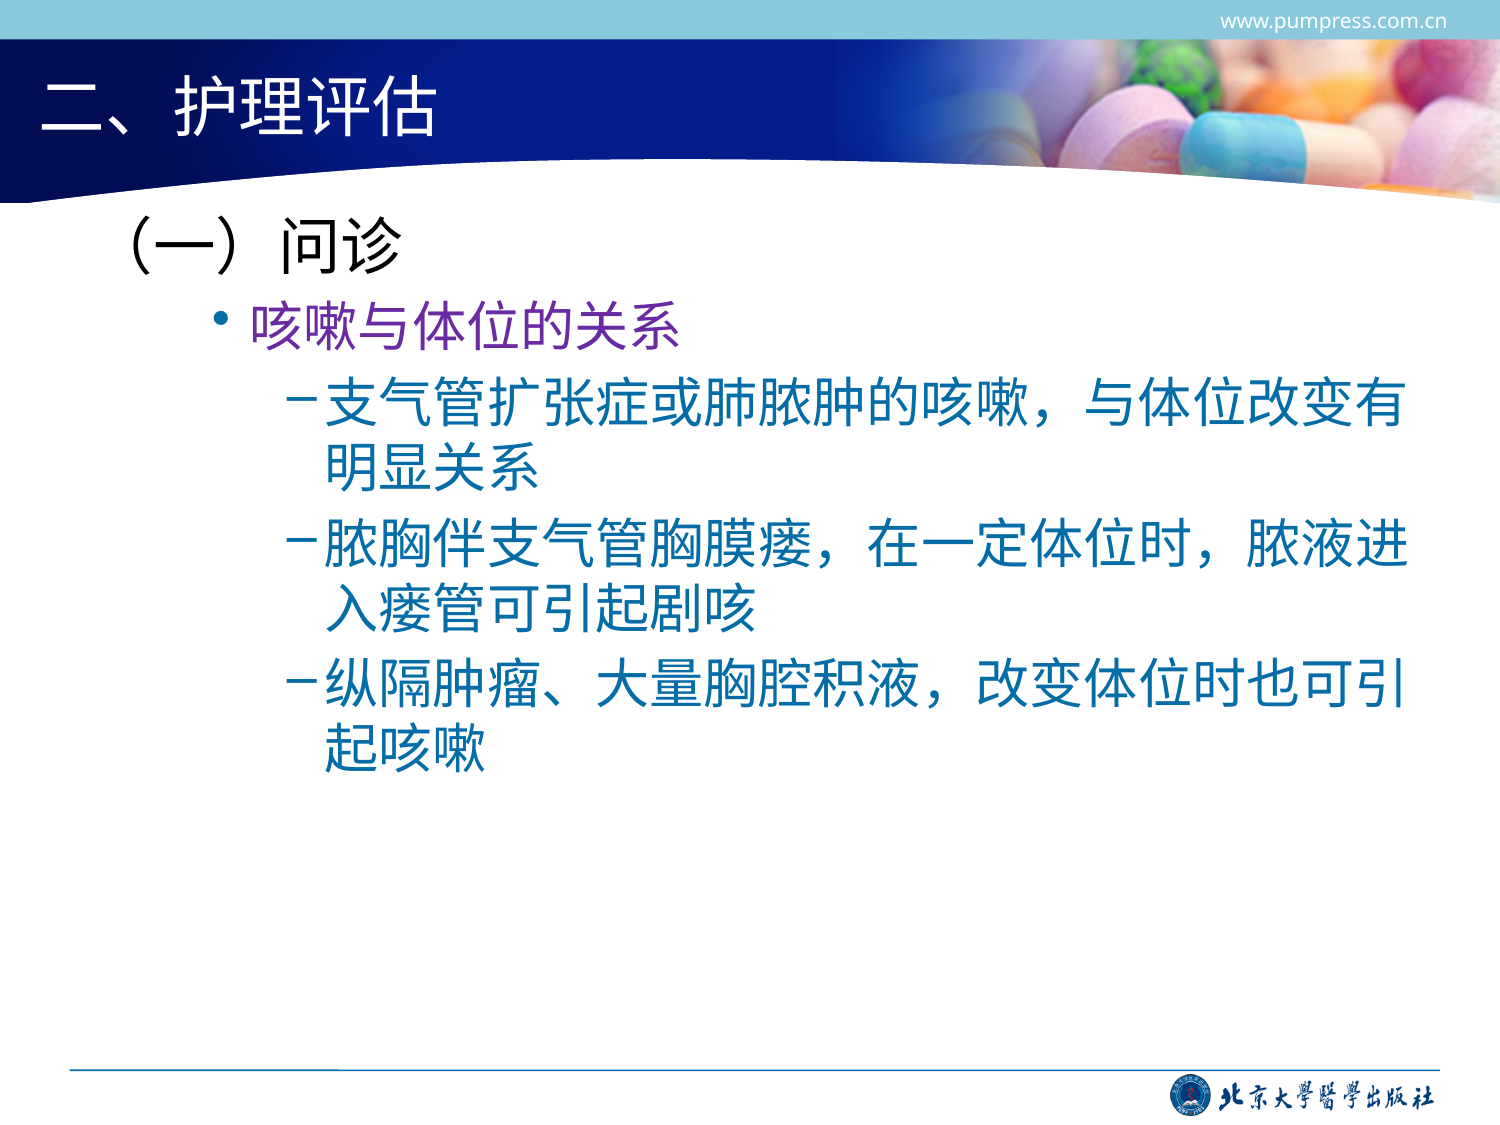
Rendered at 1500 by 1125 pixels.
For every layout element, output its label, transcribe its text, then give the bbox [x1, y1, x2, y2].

picture [1170, 1074, 1436, 1118]
list （一）问诊 咳嗽与体位的关系 支气管扩张症或肺脓肿的咳嗽，与体位改变有明显关系 脓胸伴支气管胸膜瘘，在一定体位时，脓液进入瘘管可引起剧咳 纵隔肿瘤、大量胸腔积液，改变体位时也可引起咳嗽 [46, 198, 1460, 1000]
title 二、护理评估 [23, 58, 1349, 152]
slide_number www.pumpress.com.cn [1024, 0, 1463, 38]
picture [0, 40, 1500, 203]
